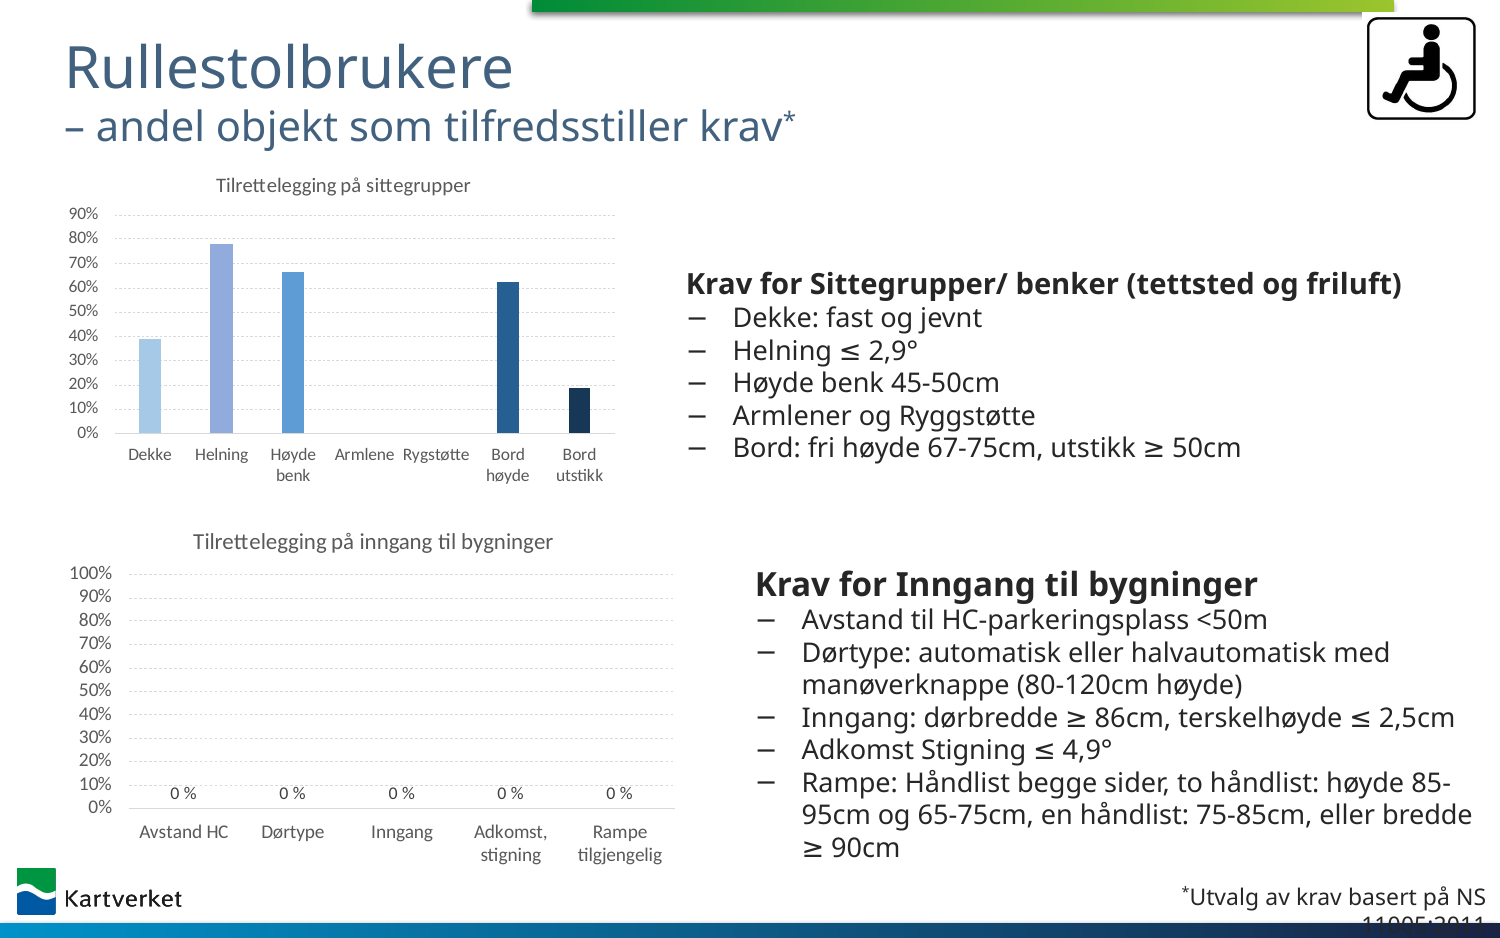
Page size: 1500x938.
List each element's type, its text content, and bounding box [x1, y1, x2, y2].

text_box Krav for Sittegrupper/ benker (tettsted og friluft) Dekke: fast og jevnt Helning ≤ 2,9° Høyde benk 45-50cm Armlener og Ryggstøtte Bord: fri høyde 67-75cm, utstikk ≥ 50cm [670, 258, 1418, 471]
picture [62, 520, 685, 874]
picture [62, 166, 625, 492]
text_box Rullestolbrukere – andel objekt som tilfredsstiller krav* [49, 25, 1431, 158]
text_box *Utvalg av krav basert på NS 11005:2011 [1068, 873, 1500, 938]
picture [1362, 12, 1481, 126]
text_box Krav for Inngang til bygninger Avstand til HC-parkeringsplass <50m Dørtype: automatisk eller halvautomatisk med manøverknappe (80-120cm høyde) Inngang: dørbredde ≥ 86cm, terskelhøyde ≤ 2,5cm Adkomst Stigning ≤ 4,9° Rampe: Håndlist begge sider, to håndlist: høyde 85-95cm og 65-75cm, en håndlist: 75-85cm, eller bredde ≥ 90cm [740, 555, 1491, 870]
